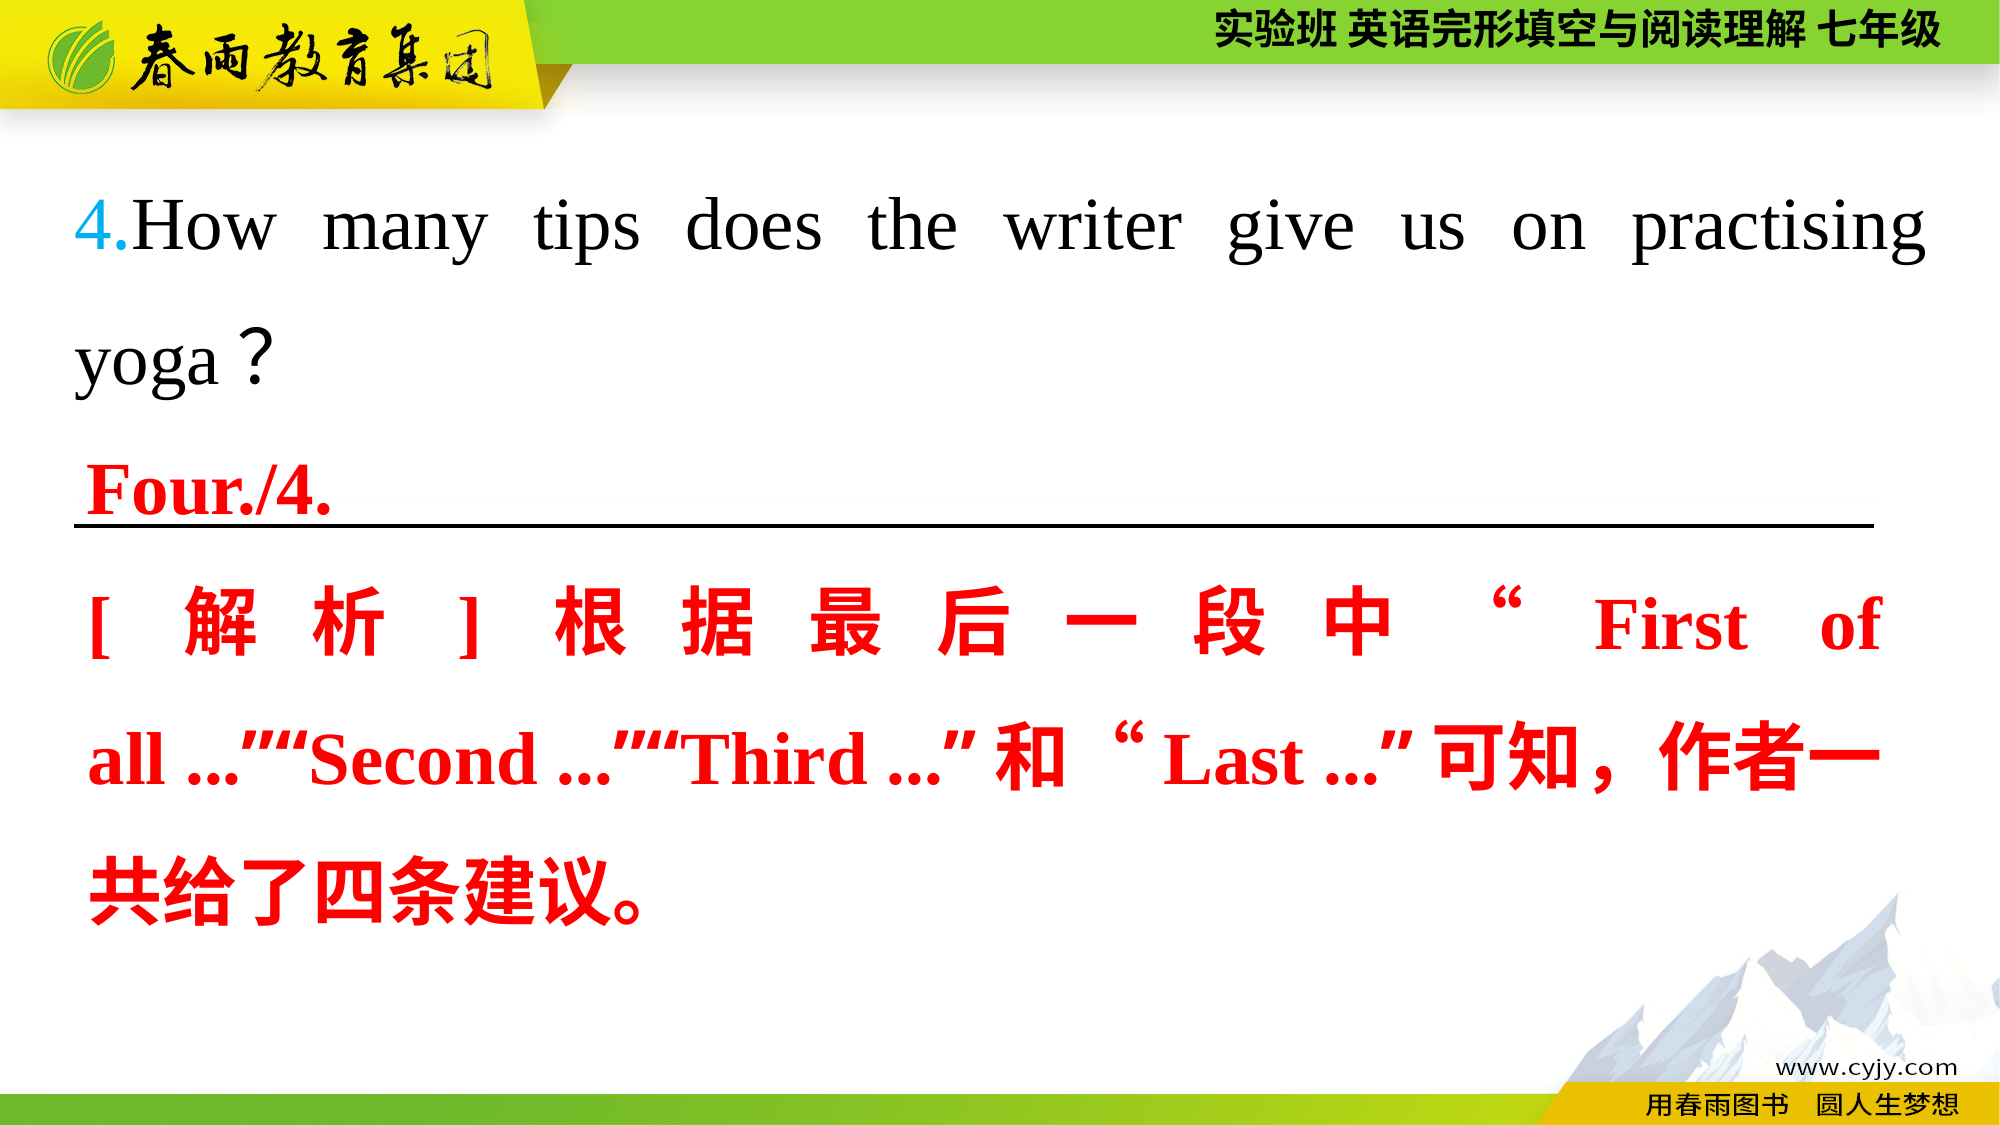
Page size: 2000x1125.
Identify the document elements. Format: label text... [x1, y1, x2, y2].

text_box Four./4. [71, 386, 1899, 537]
text_box [解析]根据最后一段中“First of all ...”“Second ...”“Third ...”和“Last ...”可知，作者一共给了四条建议。 [72, 522, 1898, 942]
list 4.How many tips does the writer give us on practising yoga？ ———————————————————————— [59, 122, 1944, 547]
picture [0, 0, 2000, 1125]
